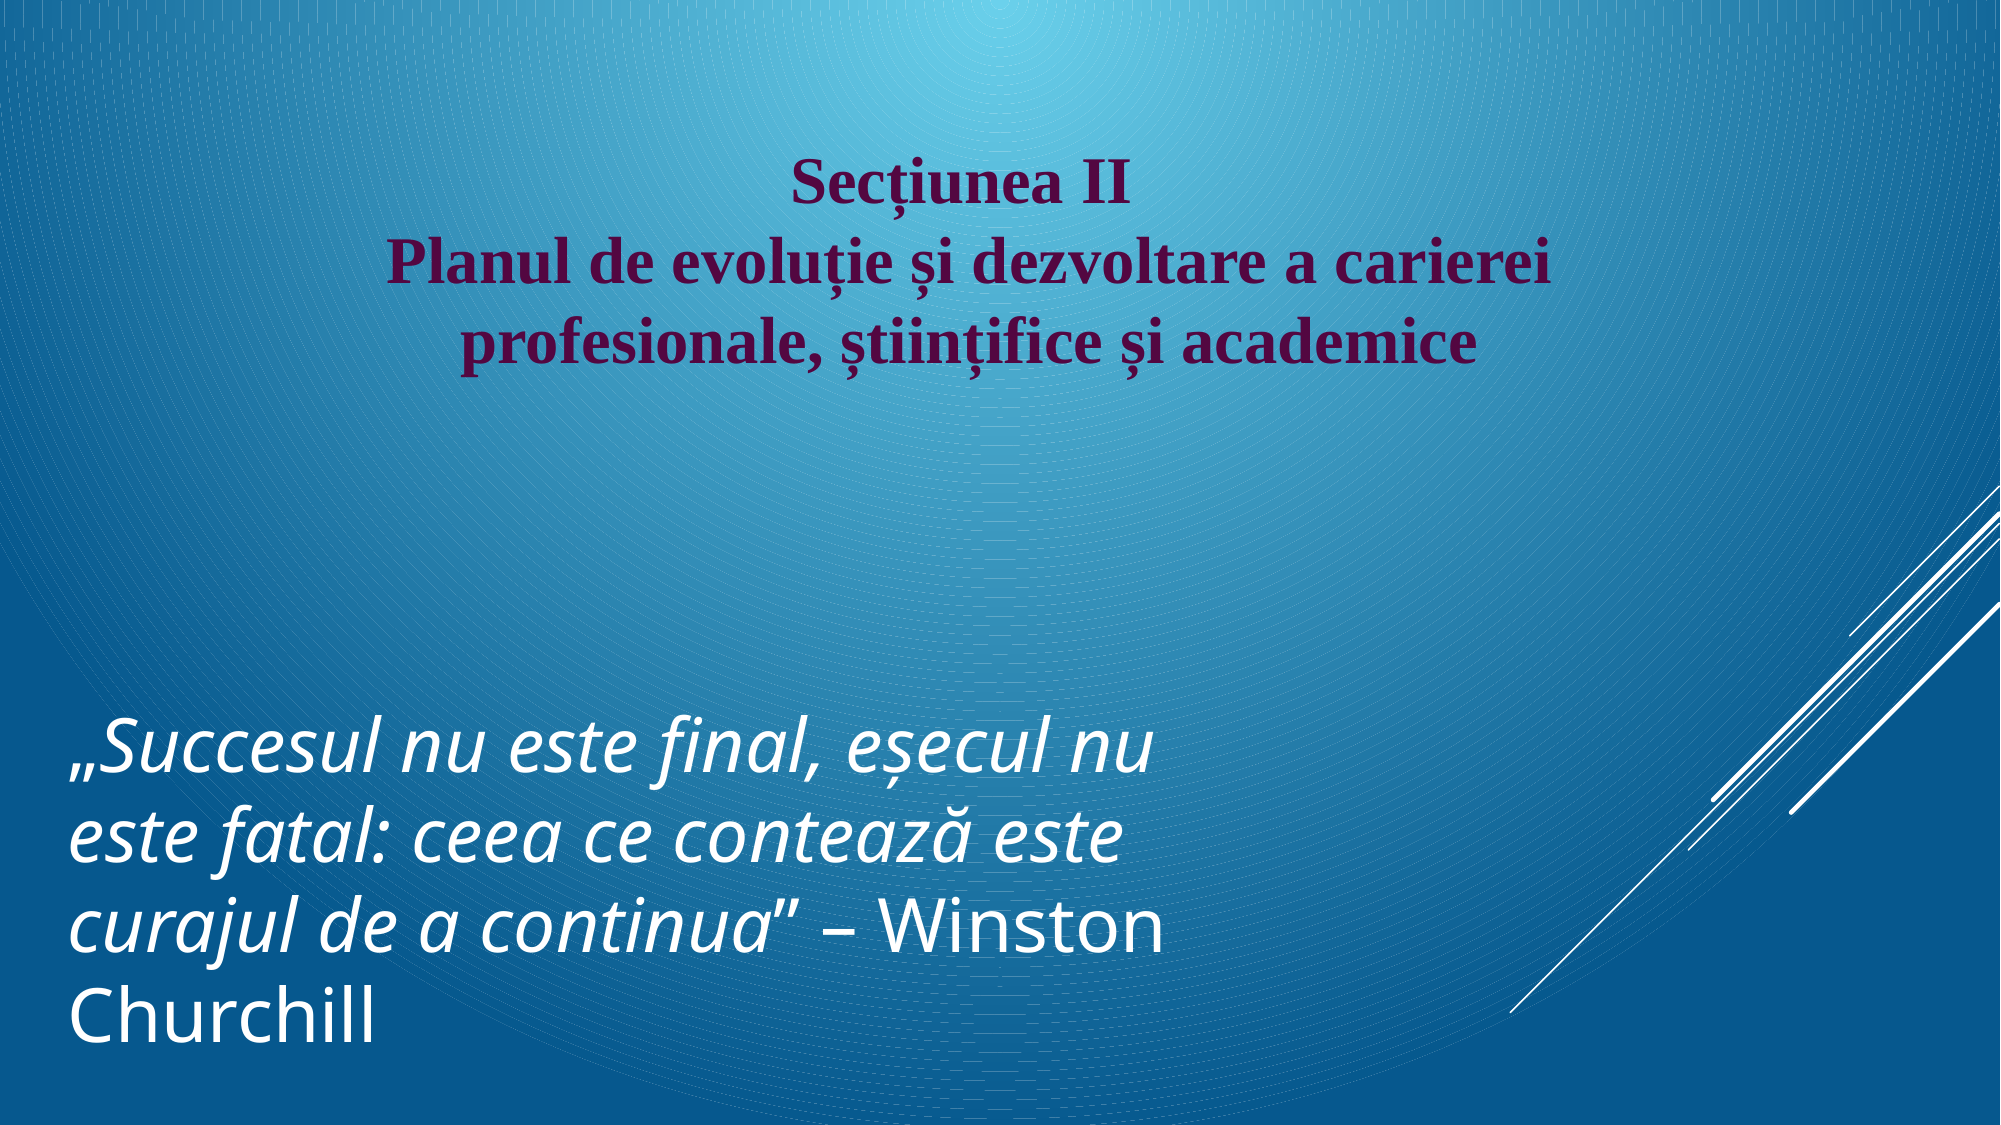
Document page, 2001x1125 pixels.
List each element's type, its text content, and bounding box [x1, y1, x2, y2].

text_box Secțiunea II Planul de evoluție și dezvoltare a carierei profesionale, științifice și academice [301, 129, 1639, 385]
text_box „Succesul nu este final, eșecul nu este fatal: ceea ce contează este curajul de a continua” – Winston Churchill [53, 690, 1281, 1065]
